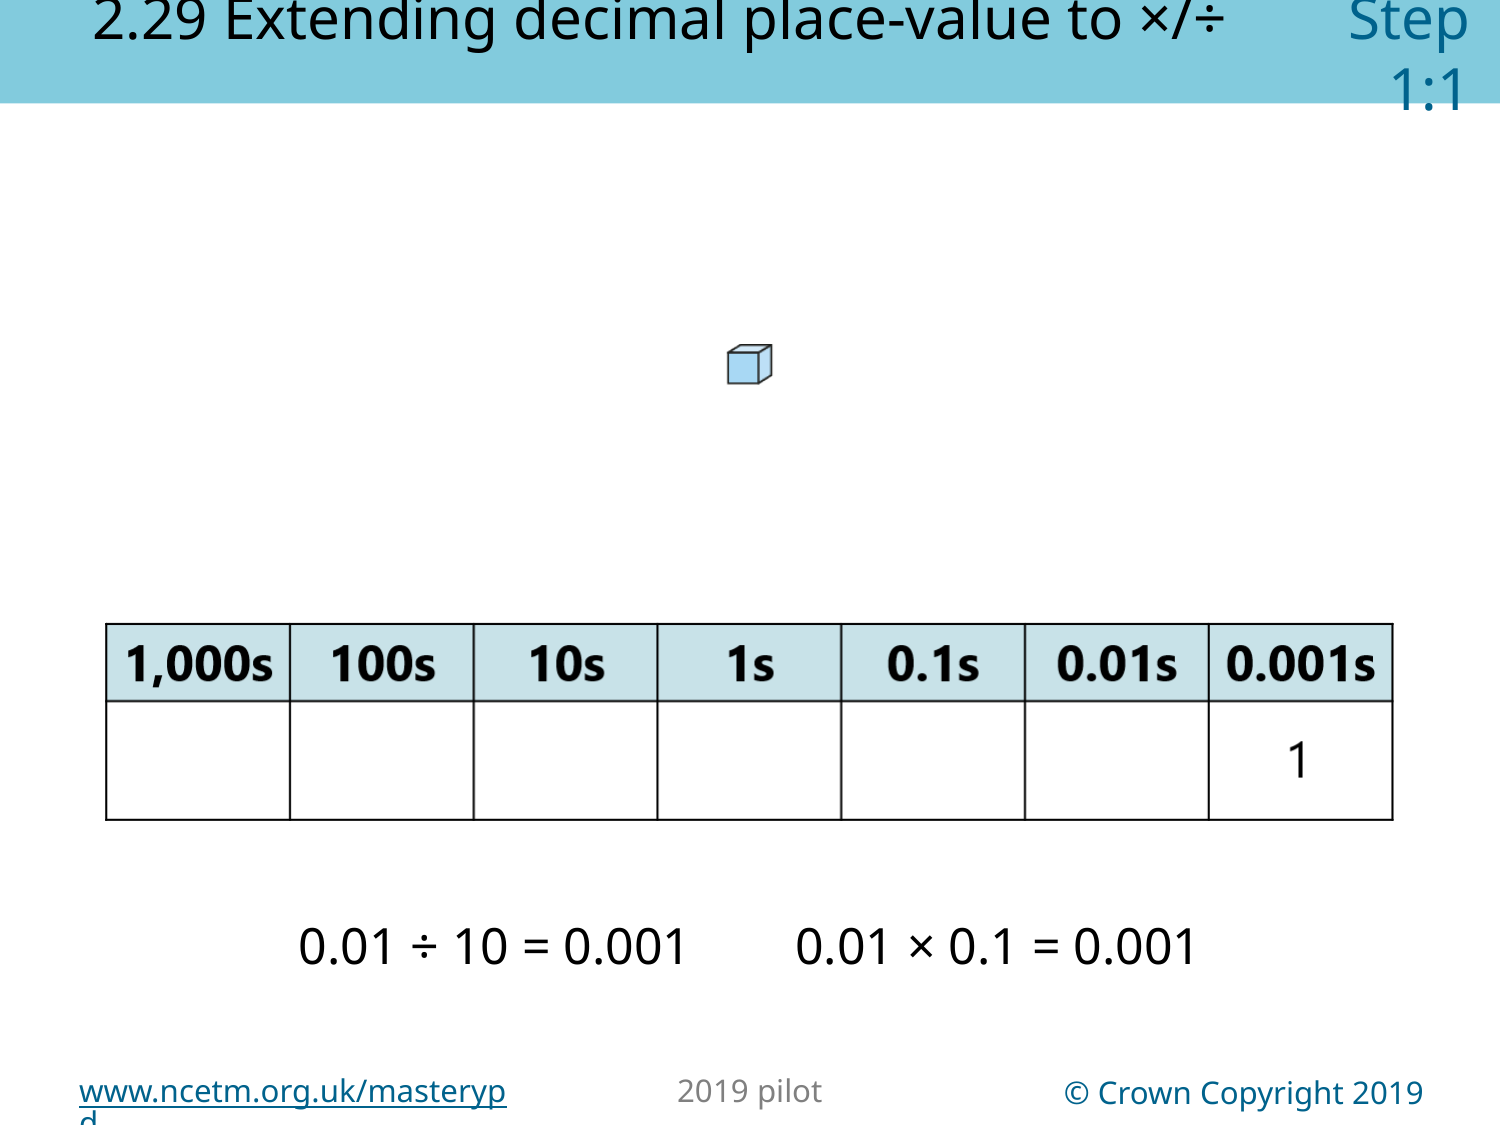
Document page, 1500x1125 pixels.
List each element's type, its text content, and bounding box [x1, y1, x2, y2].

picture [105, 616, 1395, 822]
list 2.29 Extending decimal place-value to ×/÷ Step 1:1 [0, 0, 1500, 104]
picture [529, 343, 970, 400]
text_box 0.01 ÷ 10 = 0.001 0.01 × 0.1 = 0.001 [283, 907, 1217, 982]
